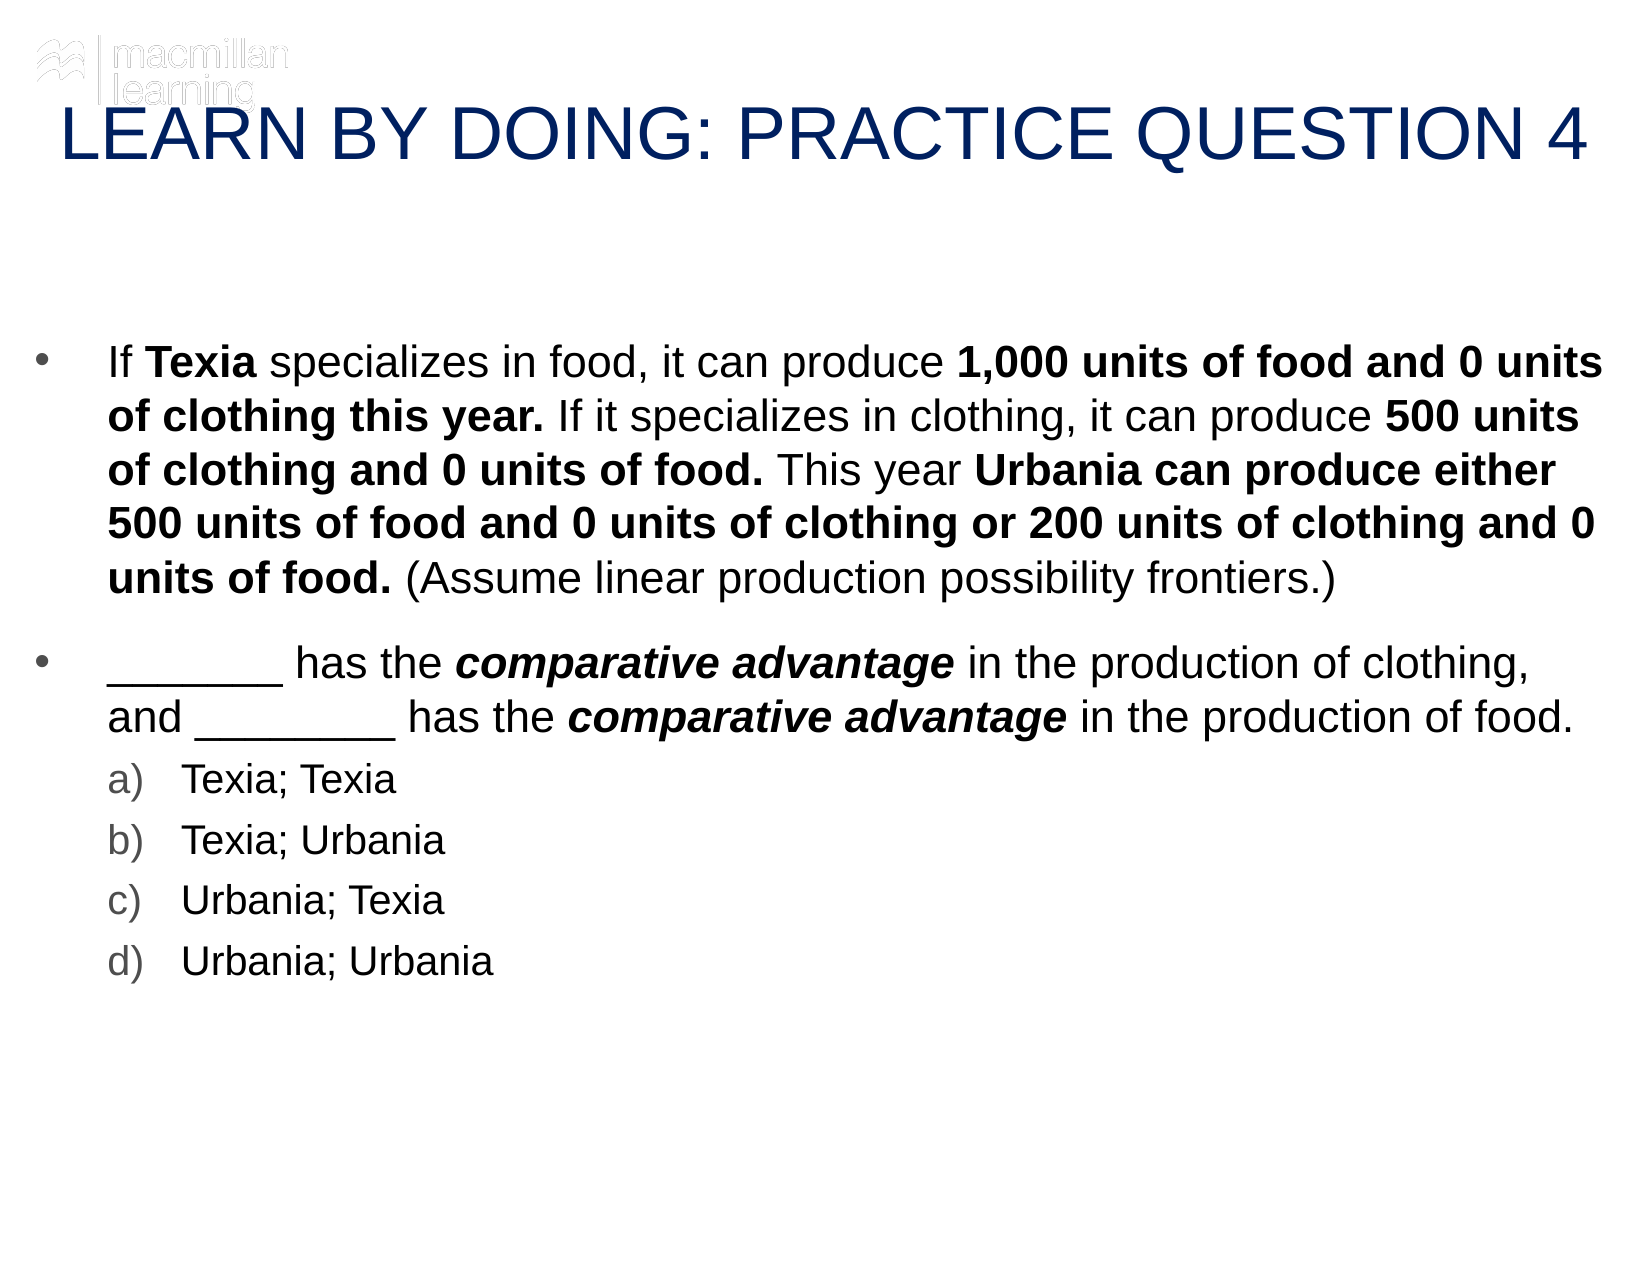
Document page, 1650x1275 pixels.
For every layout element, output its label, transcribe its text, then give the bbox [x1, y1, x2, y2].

picture [37, 35, 288, 62]
title LEARN BY DOING: PRACTICE QUESTION 4 [0, 62, 1650, 197]
list If Texia specializes in food, it can produce 1,000 units of food and 0 units of clothing this year. If it specializes in clothing, it can produce 500 units of clothing and 0 units of food. This year Urbania can produce either 500 units of food and 0 units of clothing or 200 units of clothing and 0 units of food. (Assume linear production possibility frontiers.) _______ has the comparative advantage in the production of clothing, and ________ has the comparative advantage in the production of food. Texia; Texia Texia; Urbania Urbania; Texia Urbania; Urbania [19, 317, 1628, 1019]
